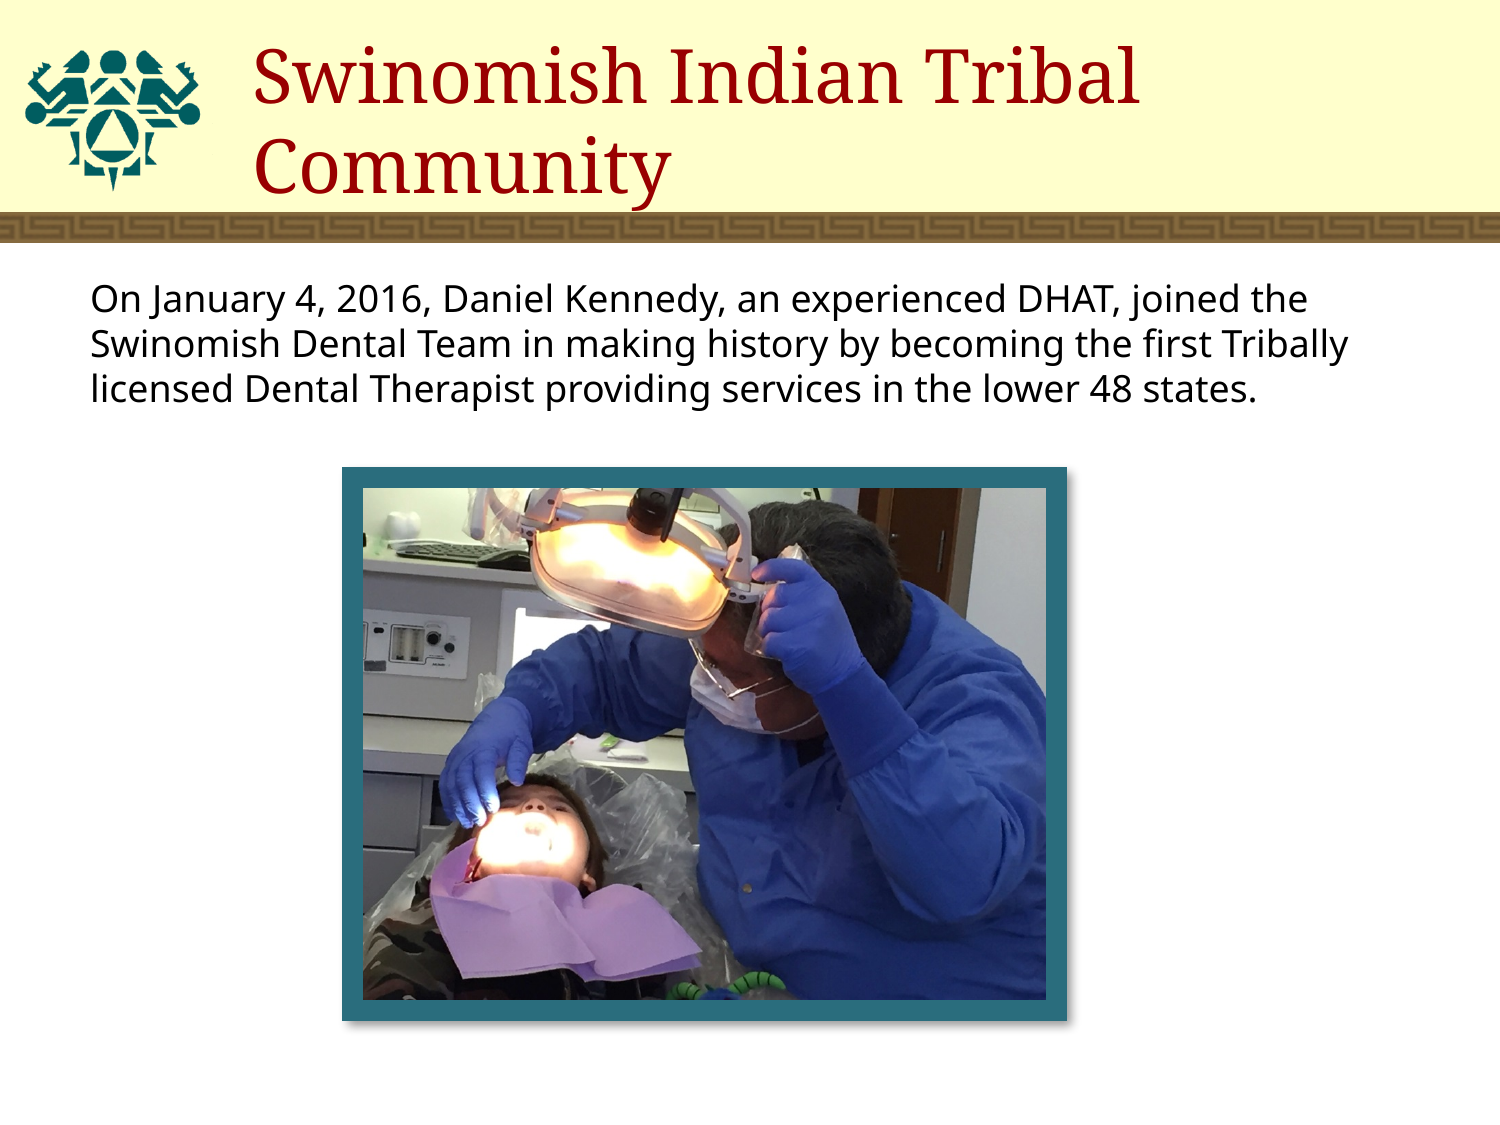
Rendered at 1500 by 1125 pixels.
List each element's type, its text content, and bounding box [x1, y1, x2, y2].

list On January 4, 2016, Daniel Kennedy, an experienced DHAT, joined the Swinomish Dental Team in making history by becoming the first Tribally licensed Dental Therapist providing services in the lower 48 states. [74, 224, 1426, 1026]
picture [12, 37, 213, 206]
picture [362, 487, 1047, 1001]
title Swinomish Indian Tribal Community [237, 37, 1500, 201]
picture [0, 212, 1500, 243]
